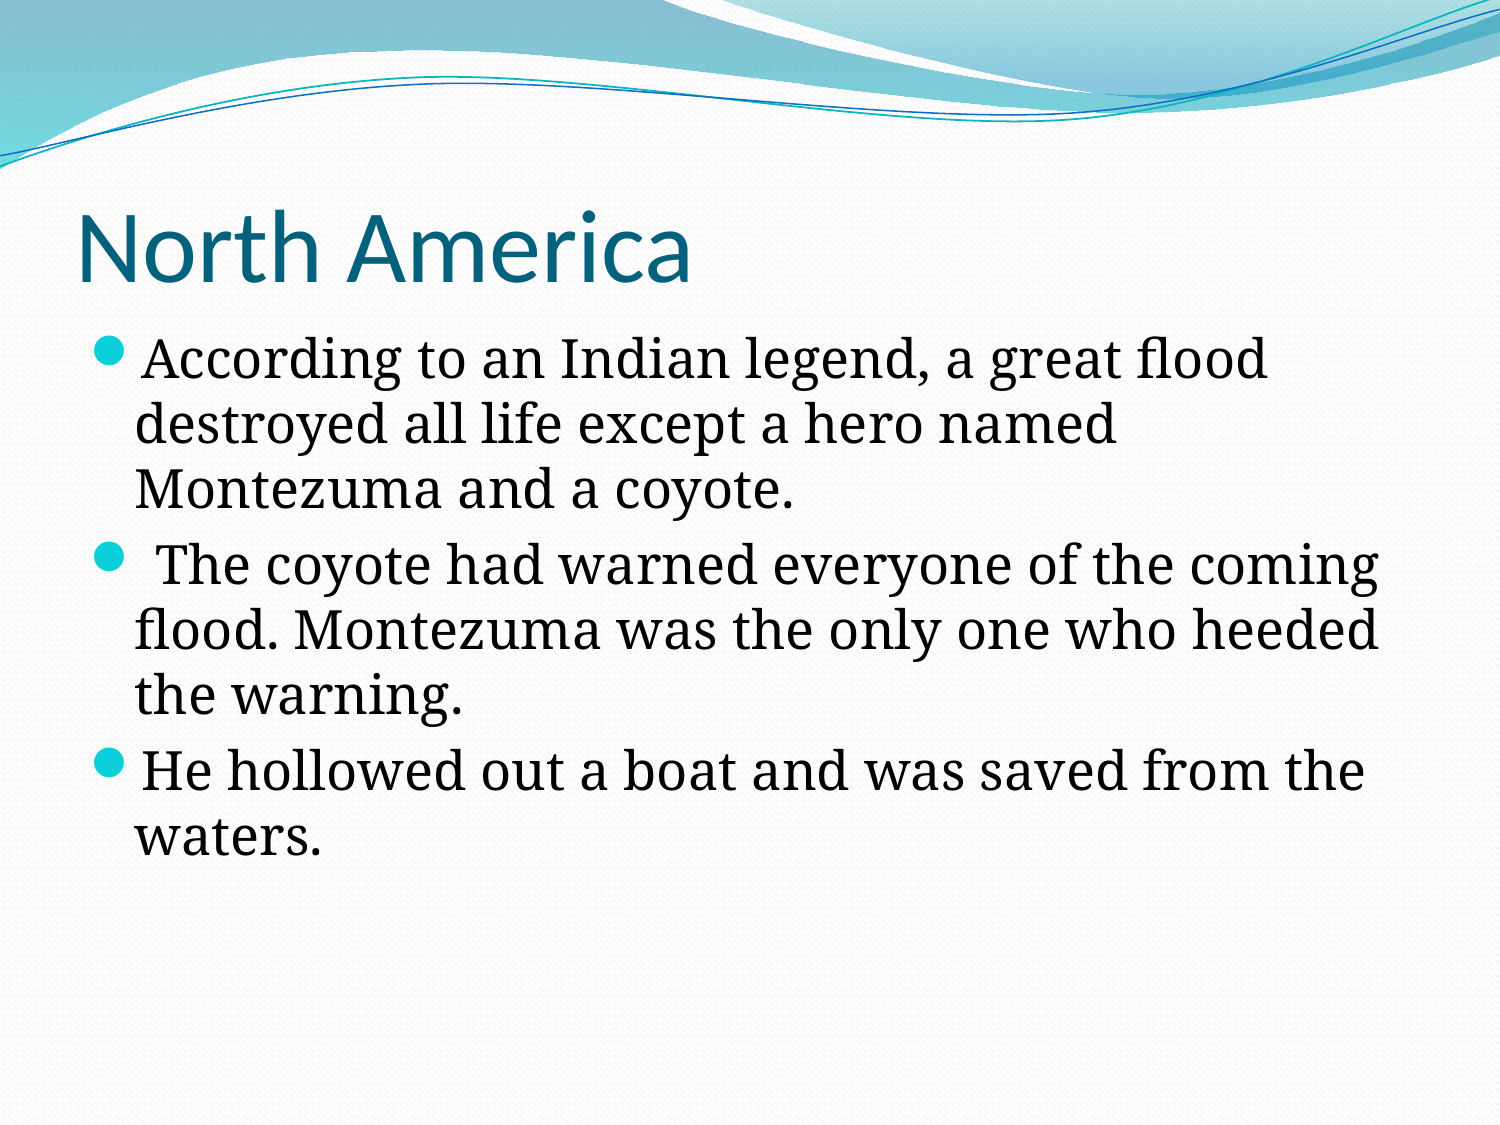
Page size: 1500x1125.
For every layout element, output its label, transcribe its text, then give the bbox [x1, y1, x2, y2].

title North America [75, 115, 1425, 303]
list According to an Indian legend, a great flood destroyed all life except a hero named Montezuma and a coyote. The coyote had warned everyone of the coming flood. Montezuma was the only one who heeded the warning. He hollowed out a boat and was saved from the waters. [75, 317, 1425, 1038]
